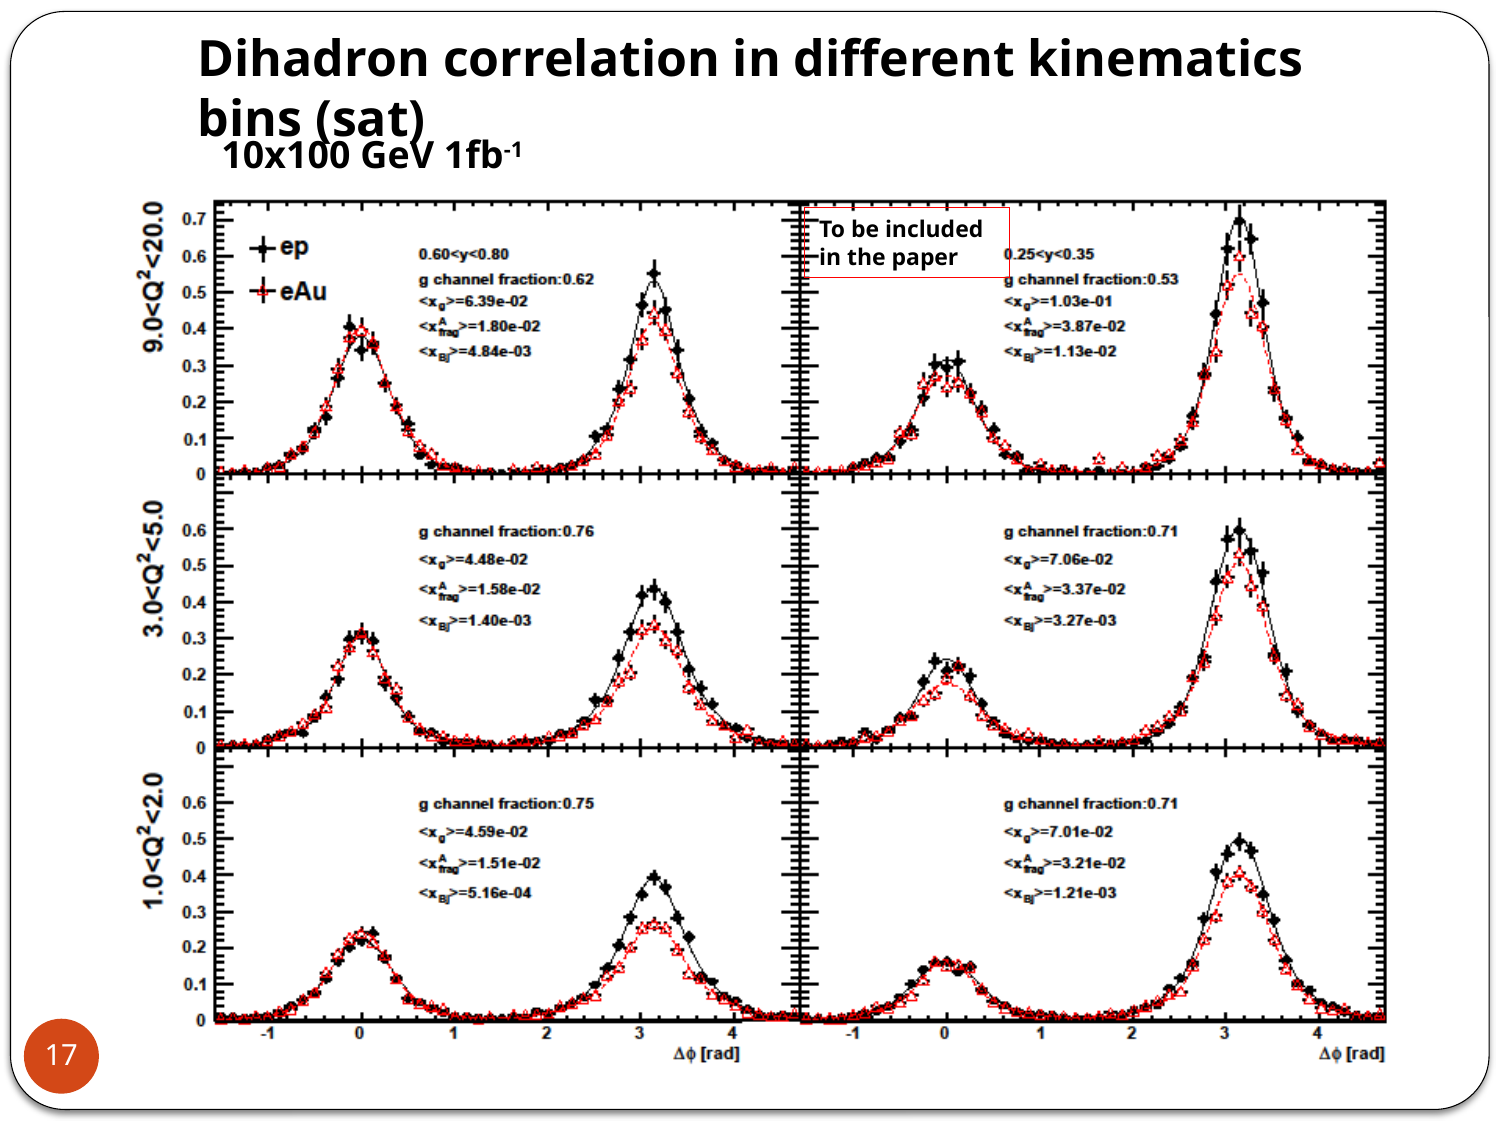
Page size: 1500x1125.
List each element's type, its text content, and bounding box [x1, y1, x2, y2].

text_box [126, 183, 1412, 1083]
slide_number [1012, 1015, 1419, 1094]
text_box 10x100 GeV 1fb-1 [206, 123, 573, 181]
slide_number 17 [23, 1018, 99, 1094]
text_box Dihadron correlation in different kinematics bins (sat) [182, 19, 1400, 154]
